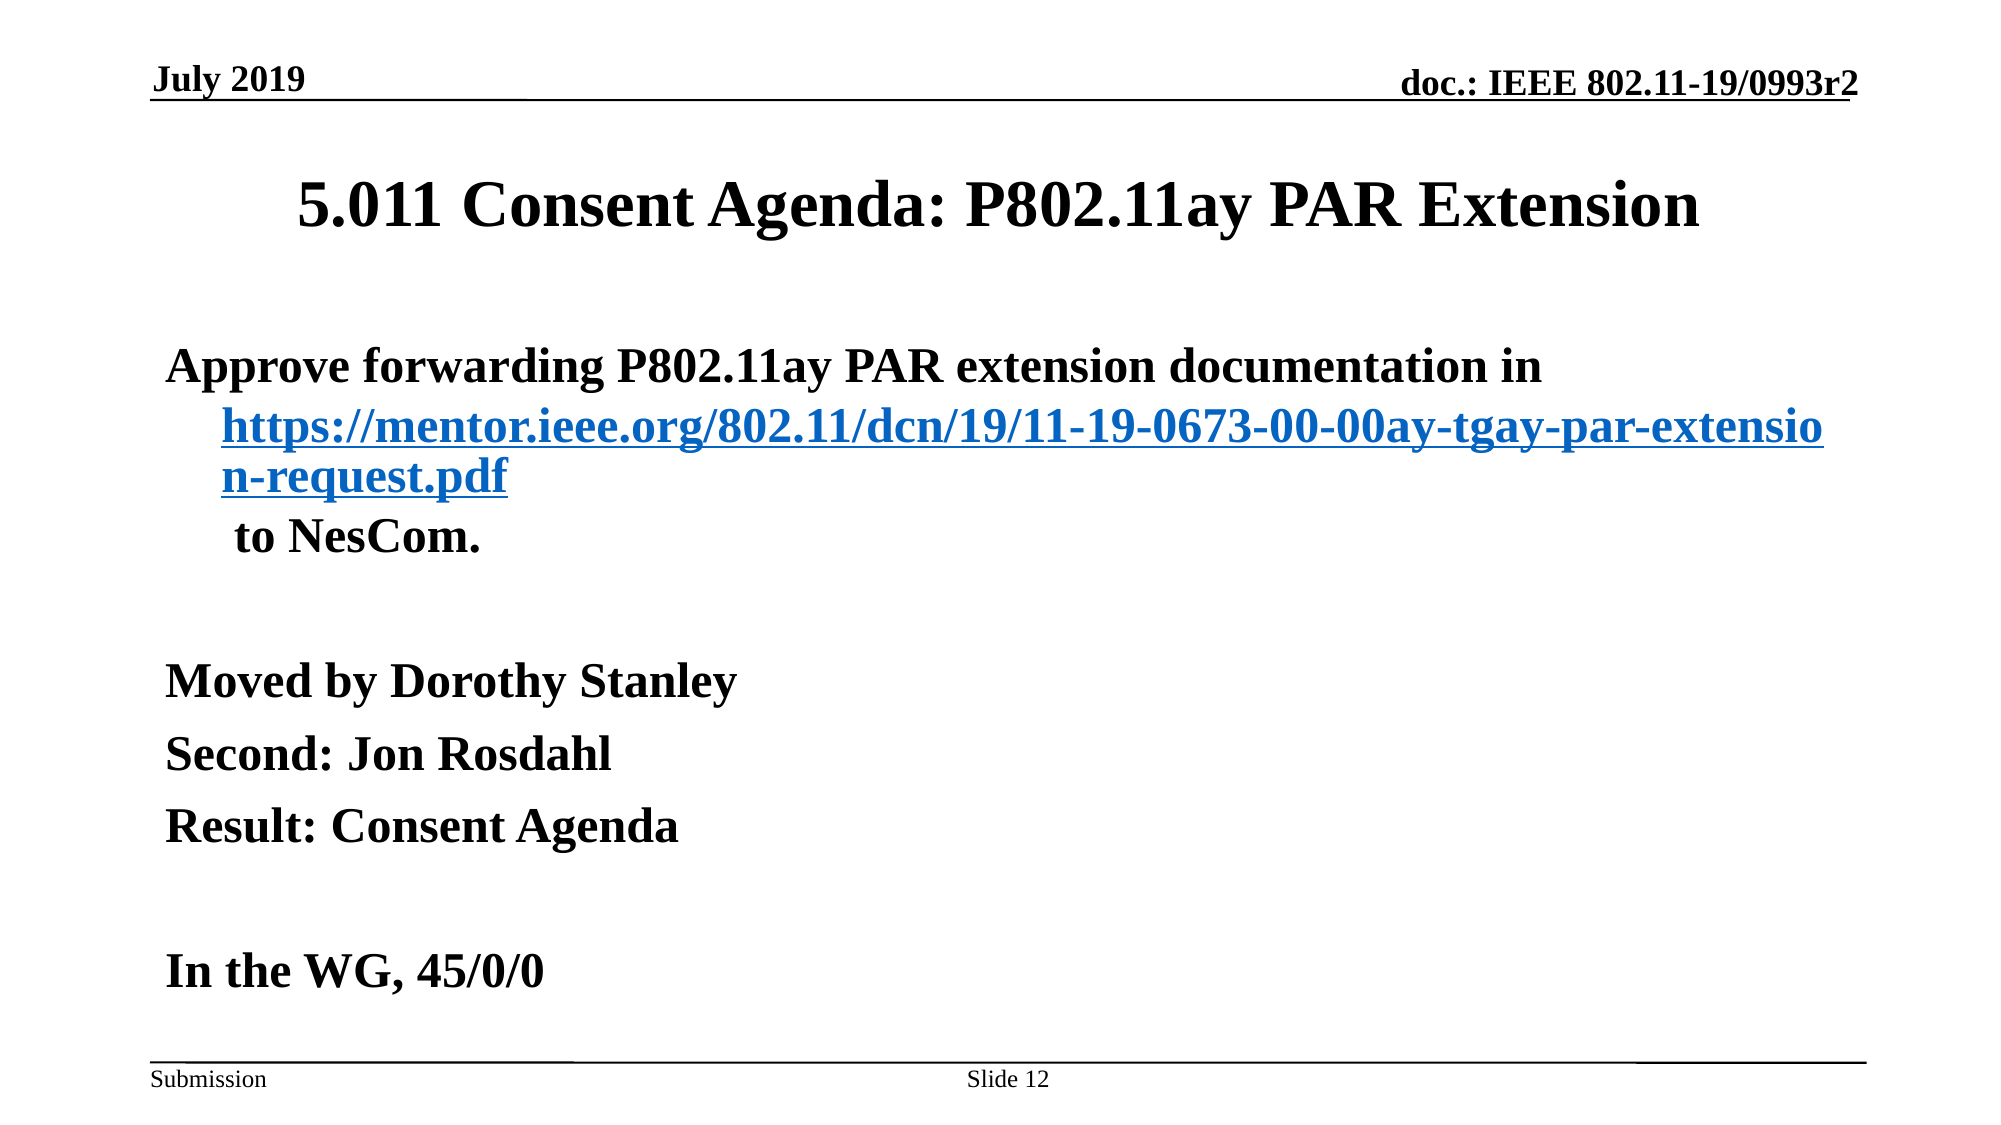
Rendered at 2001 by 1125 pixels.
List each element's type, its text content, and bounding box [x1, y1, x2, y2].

title 5.011 Consent Agenda: P802.11ay PAR Extension [149, 112, 1850, 288]
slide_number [152, 54, 563, 100]
slide_number Slide 12 [950, 1061, 1067, 1123]
list Approve forwarding P802.11ay PAR extension documentation in https://mentor.ieee.org/802.11/dcn/19/11-19-0673-00-00ay-tgay-par-extension-request.pdf to NesCom. Moved by Dorothy Stanley Second: Jon Rosdahl Result: Consent Agenda In the WG, 45/0/0 [149, 324, 1850, 1063]
